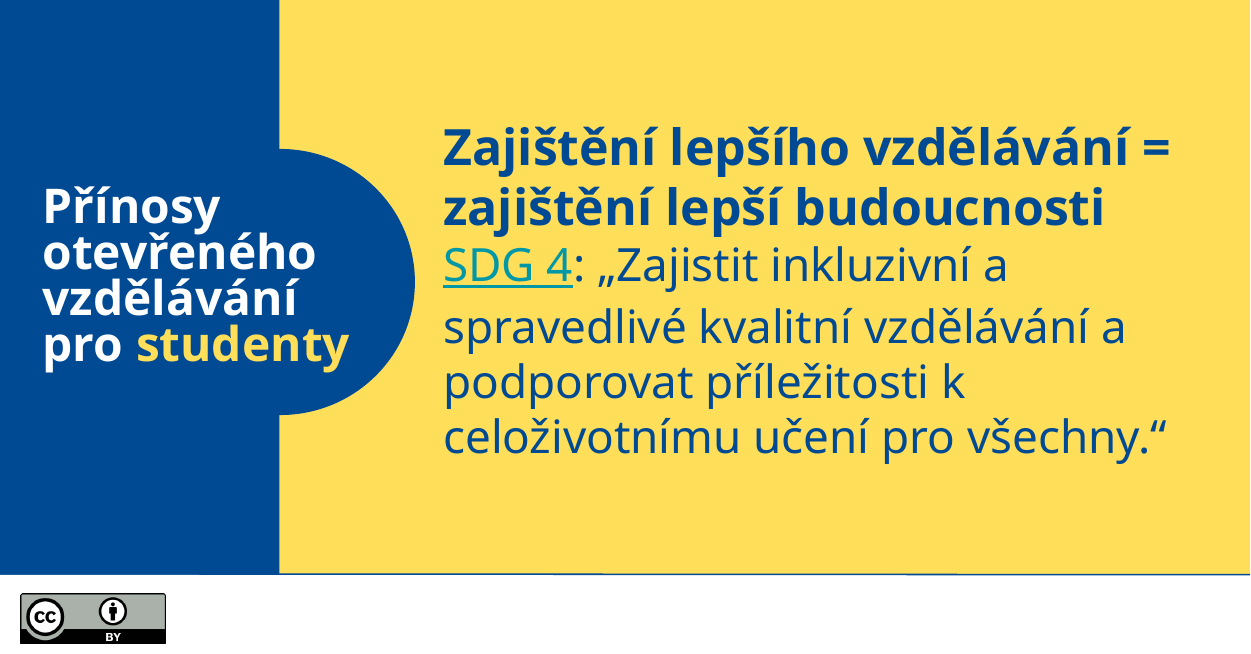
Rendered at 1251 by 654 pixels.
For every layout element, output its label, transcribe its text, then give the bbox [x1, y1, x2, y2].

text_box Zajištění lepšího vzdělávání = zajištění lepší budoucnosti SDG 4: „Zajistit inkluzivní a spravedlivé kvalitní vzdělávání a podporovat příležitosti k celoživotnímu učení pro všechny.“ [428, 100, 1250, 478]
text_box [0, 582, 1250, 654]
text_box Přínosy otevřeného vzdělávání pro studenty [27, 171, 368, 386]
text_box [196, 386, 365, 416]
text_box [368, 181, 415, 383]
text_box [0, 0, 280, 573]
text_box [206, 148, 355, 171]
picture [20, 592, 166, 645]
